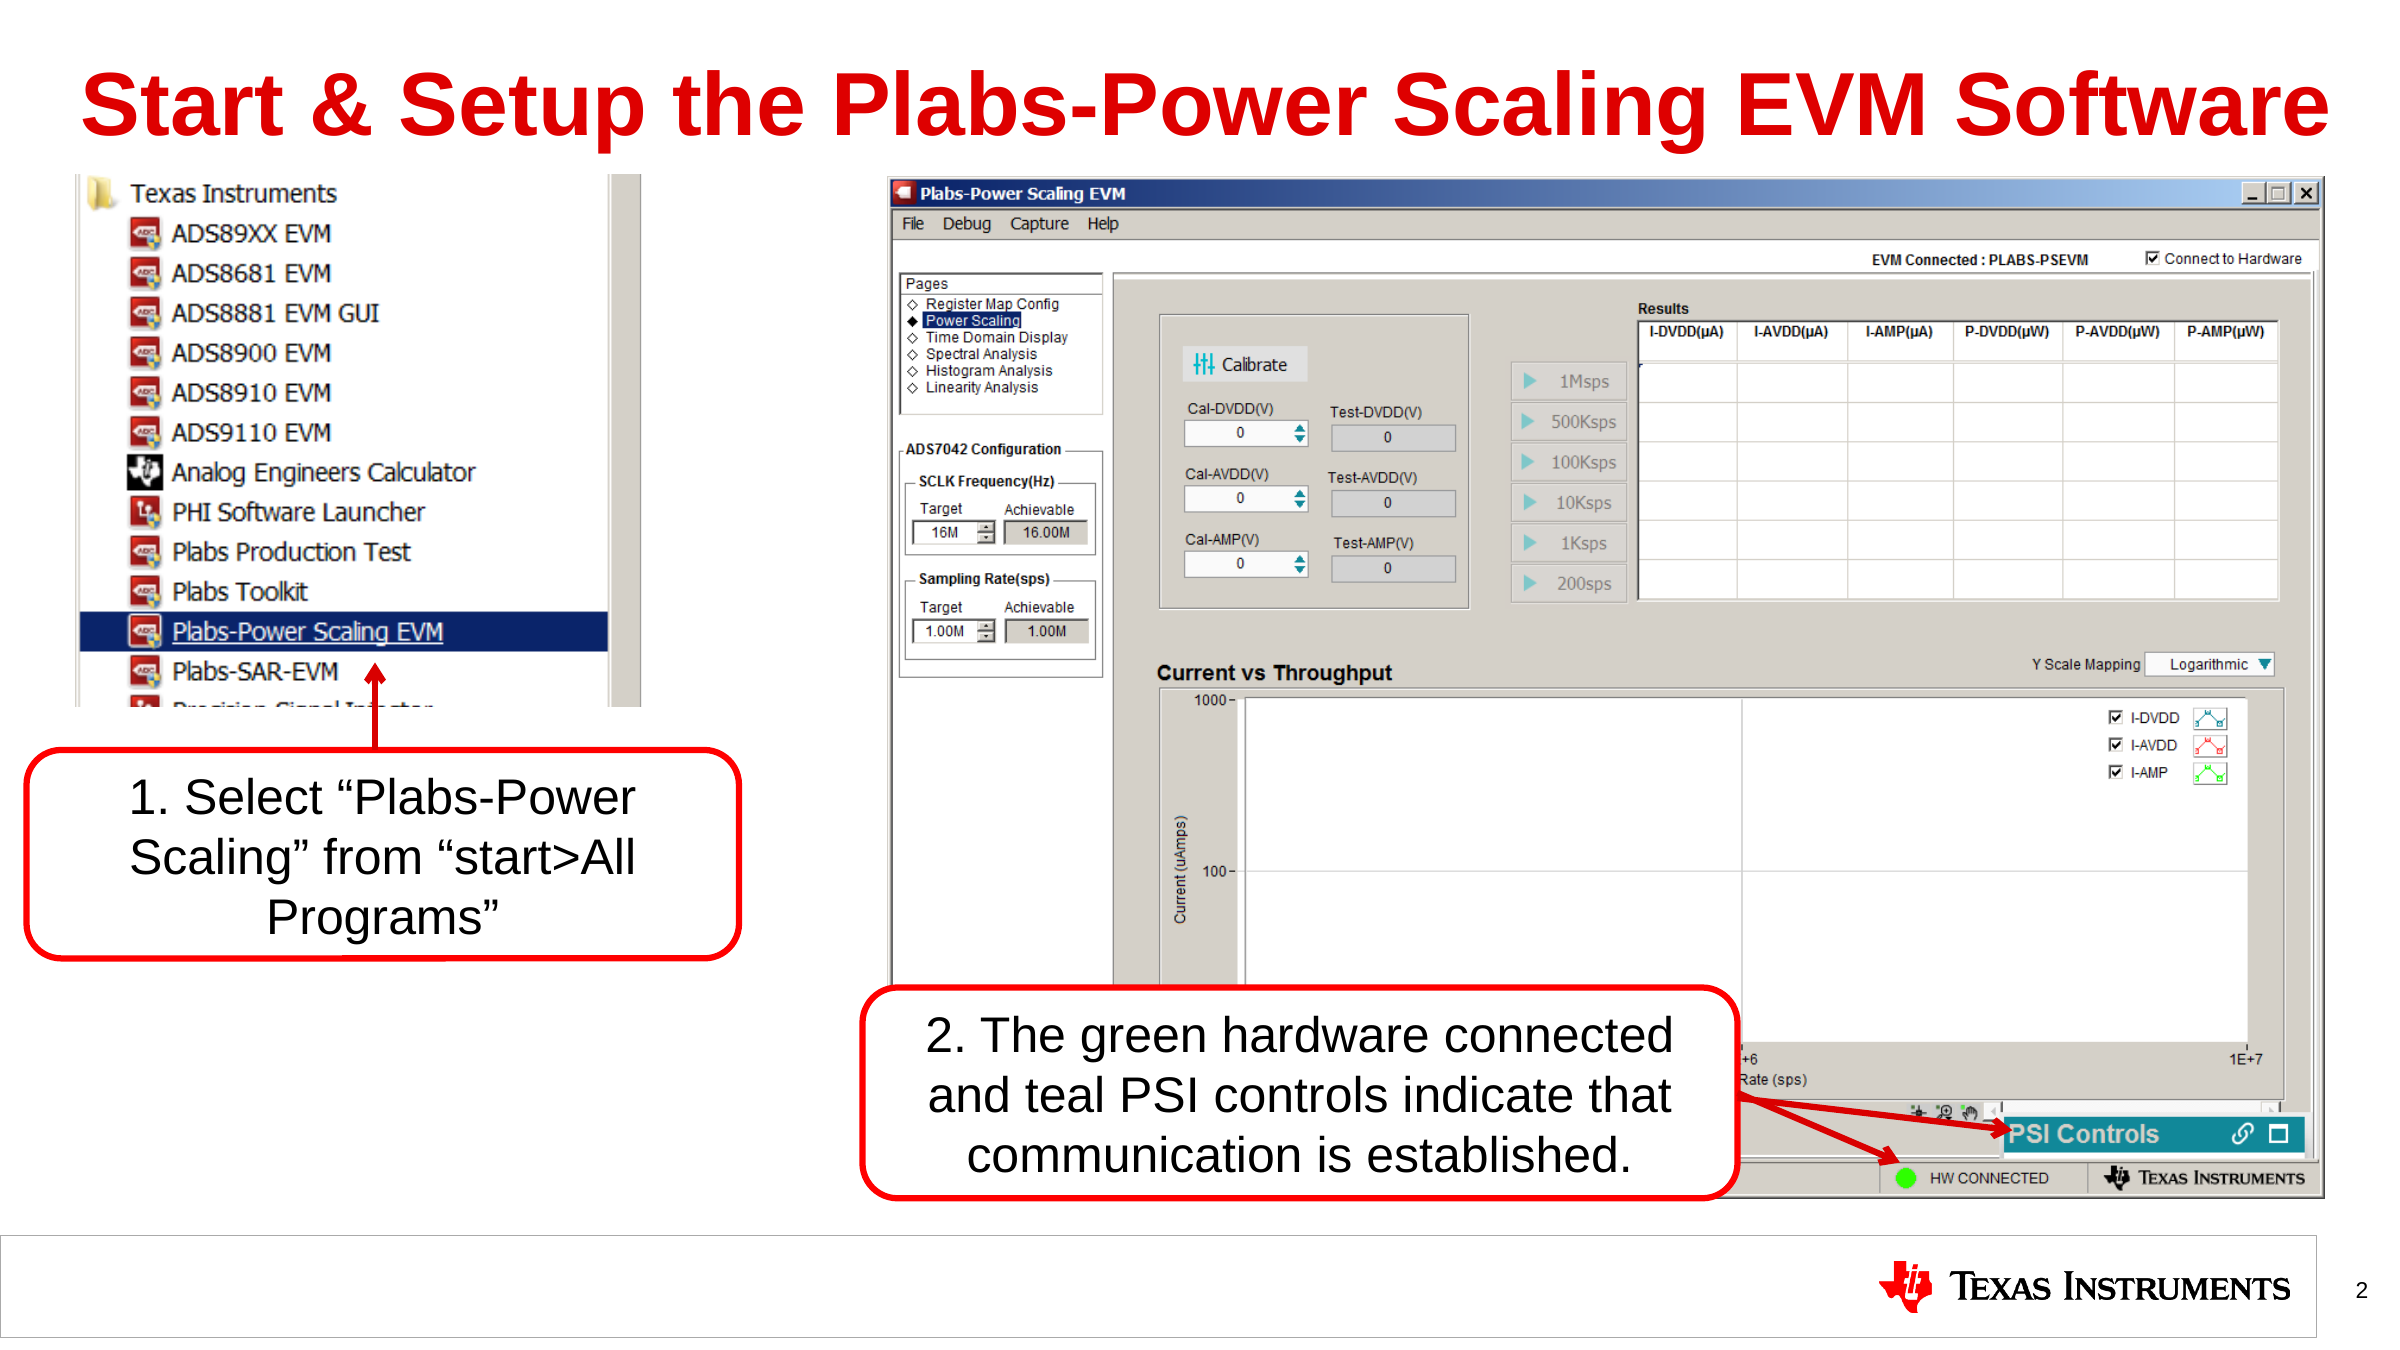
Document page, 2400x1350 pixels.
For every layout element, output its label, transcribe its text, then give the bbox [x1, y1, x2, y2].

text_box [1737, 1097, 2013, 1131]
text_box 1. Select “Plabs-Power Scaling” from “start>All Programs” [24, 747, 742, 961]
picture [1879, 1261, 2290, 1265]
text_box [862, 987, 1901, 1199]
slide_number 2 [1828, 1265, 2389, 1307]
picture [887, 176, 2326, 1199]
picture [1879, 1307, 2290, 1313]
picture [74, 174, 642, 707]
title Start & Setup the Plabs-Power Scaling EVM Software [60, 27, 2376, 189]
